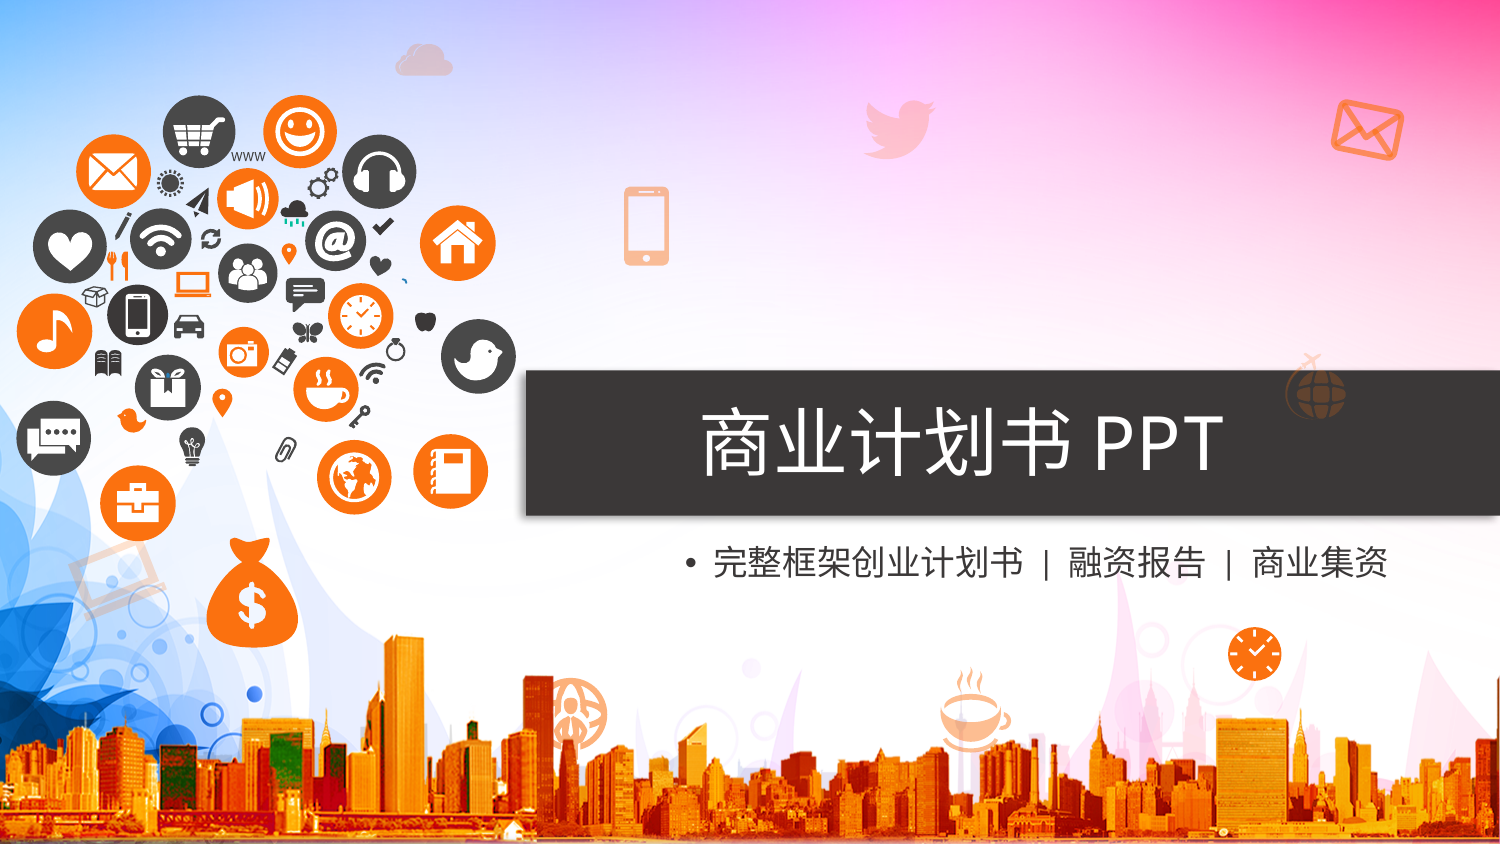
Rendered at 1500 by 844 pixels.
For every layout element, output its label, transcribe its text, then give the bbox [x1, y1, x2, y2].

subtitle 完整框架创业计划书 | 融资报告 | 商业集资 [669, 538, 1413, 594]
text_box [292, 322, 306, 336]
text_box [317, 439, 392, 515]
text_box [365, 369, 383, 380]
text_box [72, 547, 159, 608]
text_box [212, 388, 233, 418]
text_box [151, 368, 166, 378]
text_box [372, 377, 380, 384]
text_box [441, 319, 516, 394]
text_box [430, 448, 471, 495]
text_box [231, 152, 243, 162]
text_box [81, 286, 109, 308]
text_box [117, 408, 147, 433]
text_box [305, 323, 310, 343]
text_box [254, 152, 266, 162]
text_box [413, 434, 489, 509]
text_box [121, 251, 128, 281]
text_box [315, 221, 355, 262]
text_box [454, 339, 503, 381]
text_box [298, 335, 306, 343]
title 商业计划书PPT [683, 384, 1312, 508]
text_box [218, 243, 278, 303]
text_box [106, 251, 117, 281]
text_box [32, 209, 107, 284]
text_box [391, 338, 401, 346]
text_box [100, 465, 176, 542]
text_box [401, 278, 408, 284]
text_box [348, 405, 371, 429]
text_box [369, 255, 392, 277]
text_box [275, 107, 325, 157]
text_box [328, 283, 394, 349]
text_box [419, 205, 496, 281]
picture [0, 0, 1500, 844]
text_box [76, 134, 152, 209]
text_box [193, 211, 200, 218]
text_box [342, 134, 417, 209]
text_box [200, 228, 221, 240]
text_box [130, 208, 192, 270]
text_box [261, 181, 269, 216]
text_box [315, 369, 322, 386]
text_box [255, 186, 262, 212]
text_box [107, 284, 169, 346]
text_box [359, 362, 386, 377]
text_box [206, 537, 298, 619]
text_box [281, 243, 297, 265]
text_box [134, 354, 201, 421]
text_box [340, 295, 382, 337]
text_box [117, 482, 159, 523]
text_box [173, 117, 226, 156]
text_box [306, 387, 350, 410]
text_box [242, 152, 254, 162]
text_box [218, 326, 269, 378]
text_box [174, 314, 205, 339]
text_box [432, 219, 483, 264]
text_box [185, 187, 209, 215]
text_box [170, 368, 185, 378]
text_box [139, 224, 182, 239]
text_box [88, 153, 138, 191]
text_box [325, 369, 332, 386]
text_box [150, 379, 186, 407]
text_box [307, 177, 330, 199]
text_box [228, 258, 267, 291]
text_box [1336, 106, 1399, 154]
text_box [395, 43, 453, 76]
text_box [36, 310, 73, 353]
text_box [1285, 352, 1346, 420]
text_box [48, 232, 93, 271]
text_box [272, 347, 298, 376]
text_box [525, 369, 1500, 517]
text_box [385, 342, 406, 362]
text_box [155, 246, 166, 257]
text_box [280, 200, 309, 218]
text_box [179, 427, 206, 457]
text_box [415, 312, 436, 332]
text_box [285, 277, 325, 312]
text_box [309, 335, 318, 343]
text_box [108, 350, 122, 377]
text_box [305, 210, 367, 272]
text_box [95, 350, 108, 377]
text_box [125, 293, 151, 338]
text_box [147, 234, 175, 247]
text_box [353, 151, 406, 192]
text_box [226, 179, 254, 219]
text_box [162, 95, 236, 169]
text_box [27, 418, 80, 461]
text_box [863, 100, 937, 160]
text_box [293, 356, 359, 422]
text_box [174, 293, 212, 298]
text_box [201, 238, 222, 250]
text_box [324, 167, 339, 183]
text_box [189, 444, 194, 457]
text_box [16, 400, 92, 476]
text_box [176, 271, 210, 293]
text_box [263, 95, 337, 169]
text_box [624, 186, 669, 266]
text_box [16, 293, 93, 370]
text_box [329, 452, 380, 503]
text_box [115, 216, 130, 241]
text_box [372, 217, 395, 236]
text_box [217, 168, 279, 230]
text_box [275, 436, 297, 463]
text_box [161, 174, 180, 193]
text_box [309, 322, 323, 336]
